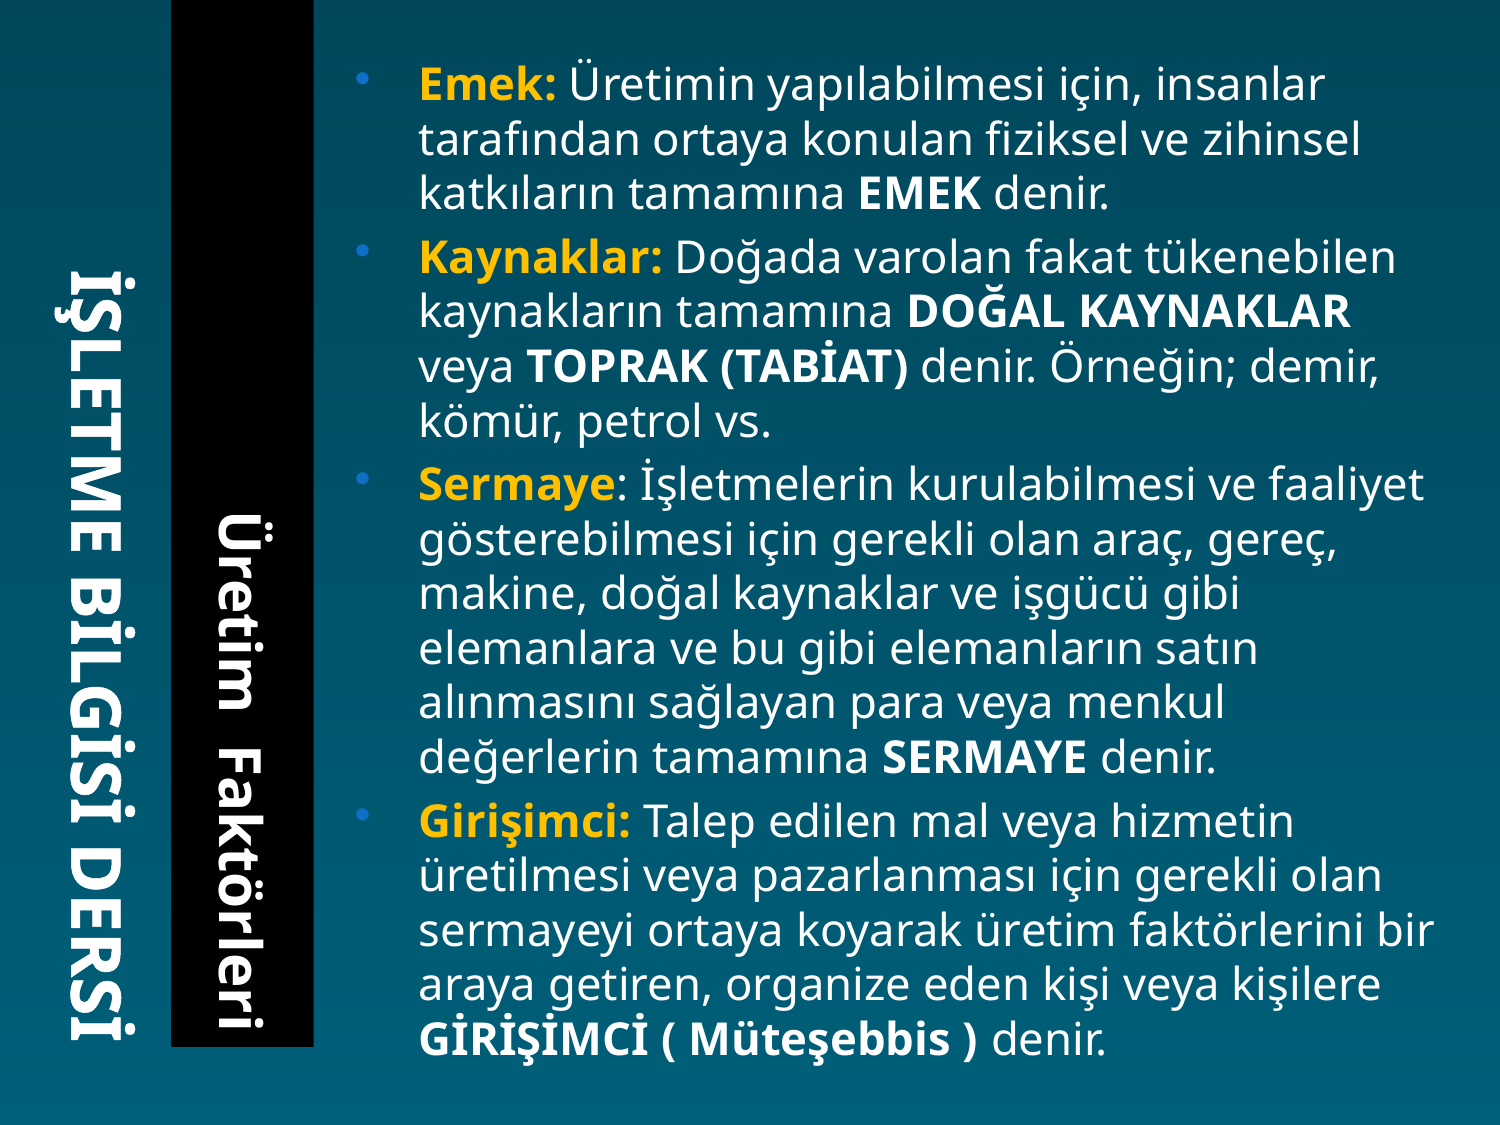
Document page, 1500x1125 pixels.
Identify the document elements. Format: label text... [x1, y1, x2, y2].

list Üretim Faktörleri [170, 0, 315, 1048]
list Emek: Üretimin yapılabilmesi için, insanlar tarafından ortaya konulan fiziksel ve zihinsel katkıların tamamına EMEK denir. Kaynaklar: Doğada varolan fakat tükenebilen kaynakların tamamına DOĞAL KAYNAKLAR veya TOPRAK (TABİAT) denir. Örneğin; demir, kömür, petrol vs. Sermaye: İşletmelerin kurulabilmesi ve faaliyet gösterebilmesi için gerekli olan araç, gereç, makine, doğal kaynaklar ve işgücü gibi elemanlara ve bu gibi elemanların satın alınmasını sağlayan para veya menkul değerlerin tamamına SERMAYE denir. Girişimci: Talep edilen mal veya hizmetin üretilmesi veya pazarlanması için gerekli olan sermayeyi ortaya koyarak üretim faktörlerini bir araya getiren, organize eden kişi veya kişilere GİRİŞİMCİ ( Müteşebbis ) denir. [331, 47, 1457, 1083]
title İŞLETME BİLGİSİ DERSİ [40, 47, 148, 1058]
